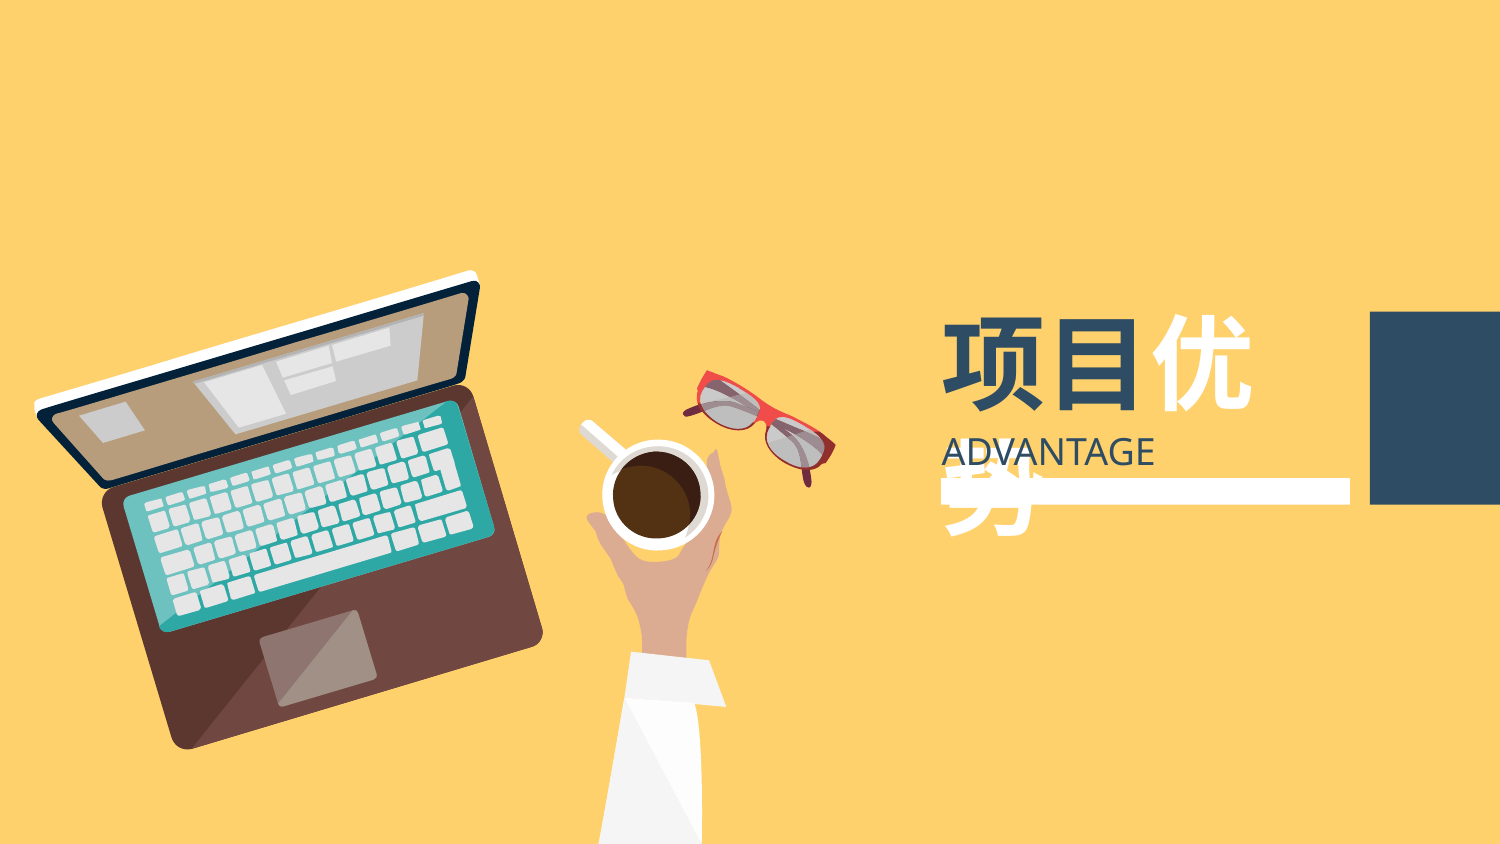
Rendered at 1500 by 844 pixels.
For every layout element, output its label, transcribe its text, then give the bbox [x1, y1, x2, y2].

text_box 项目优势 [930, 293, 1370, 555]
picture [34, 269, 836, 844]
text_box ADVANTAGE [930, 422, 1359, 479]
text_box [1369, 311, 1500, 506]
text_box [940, 477, 1351, 506]
